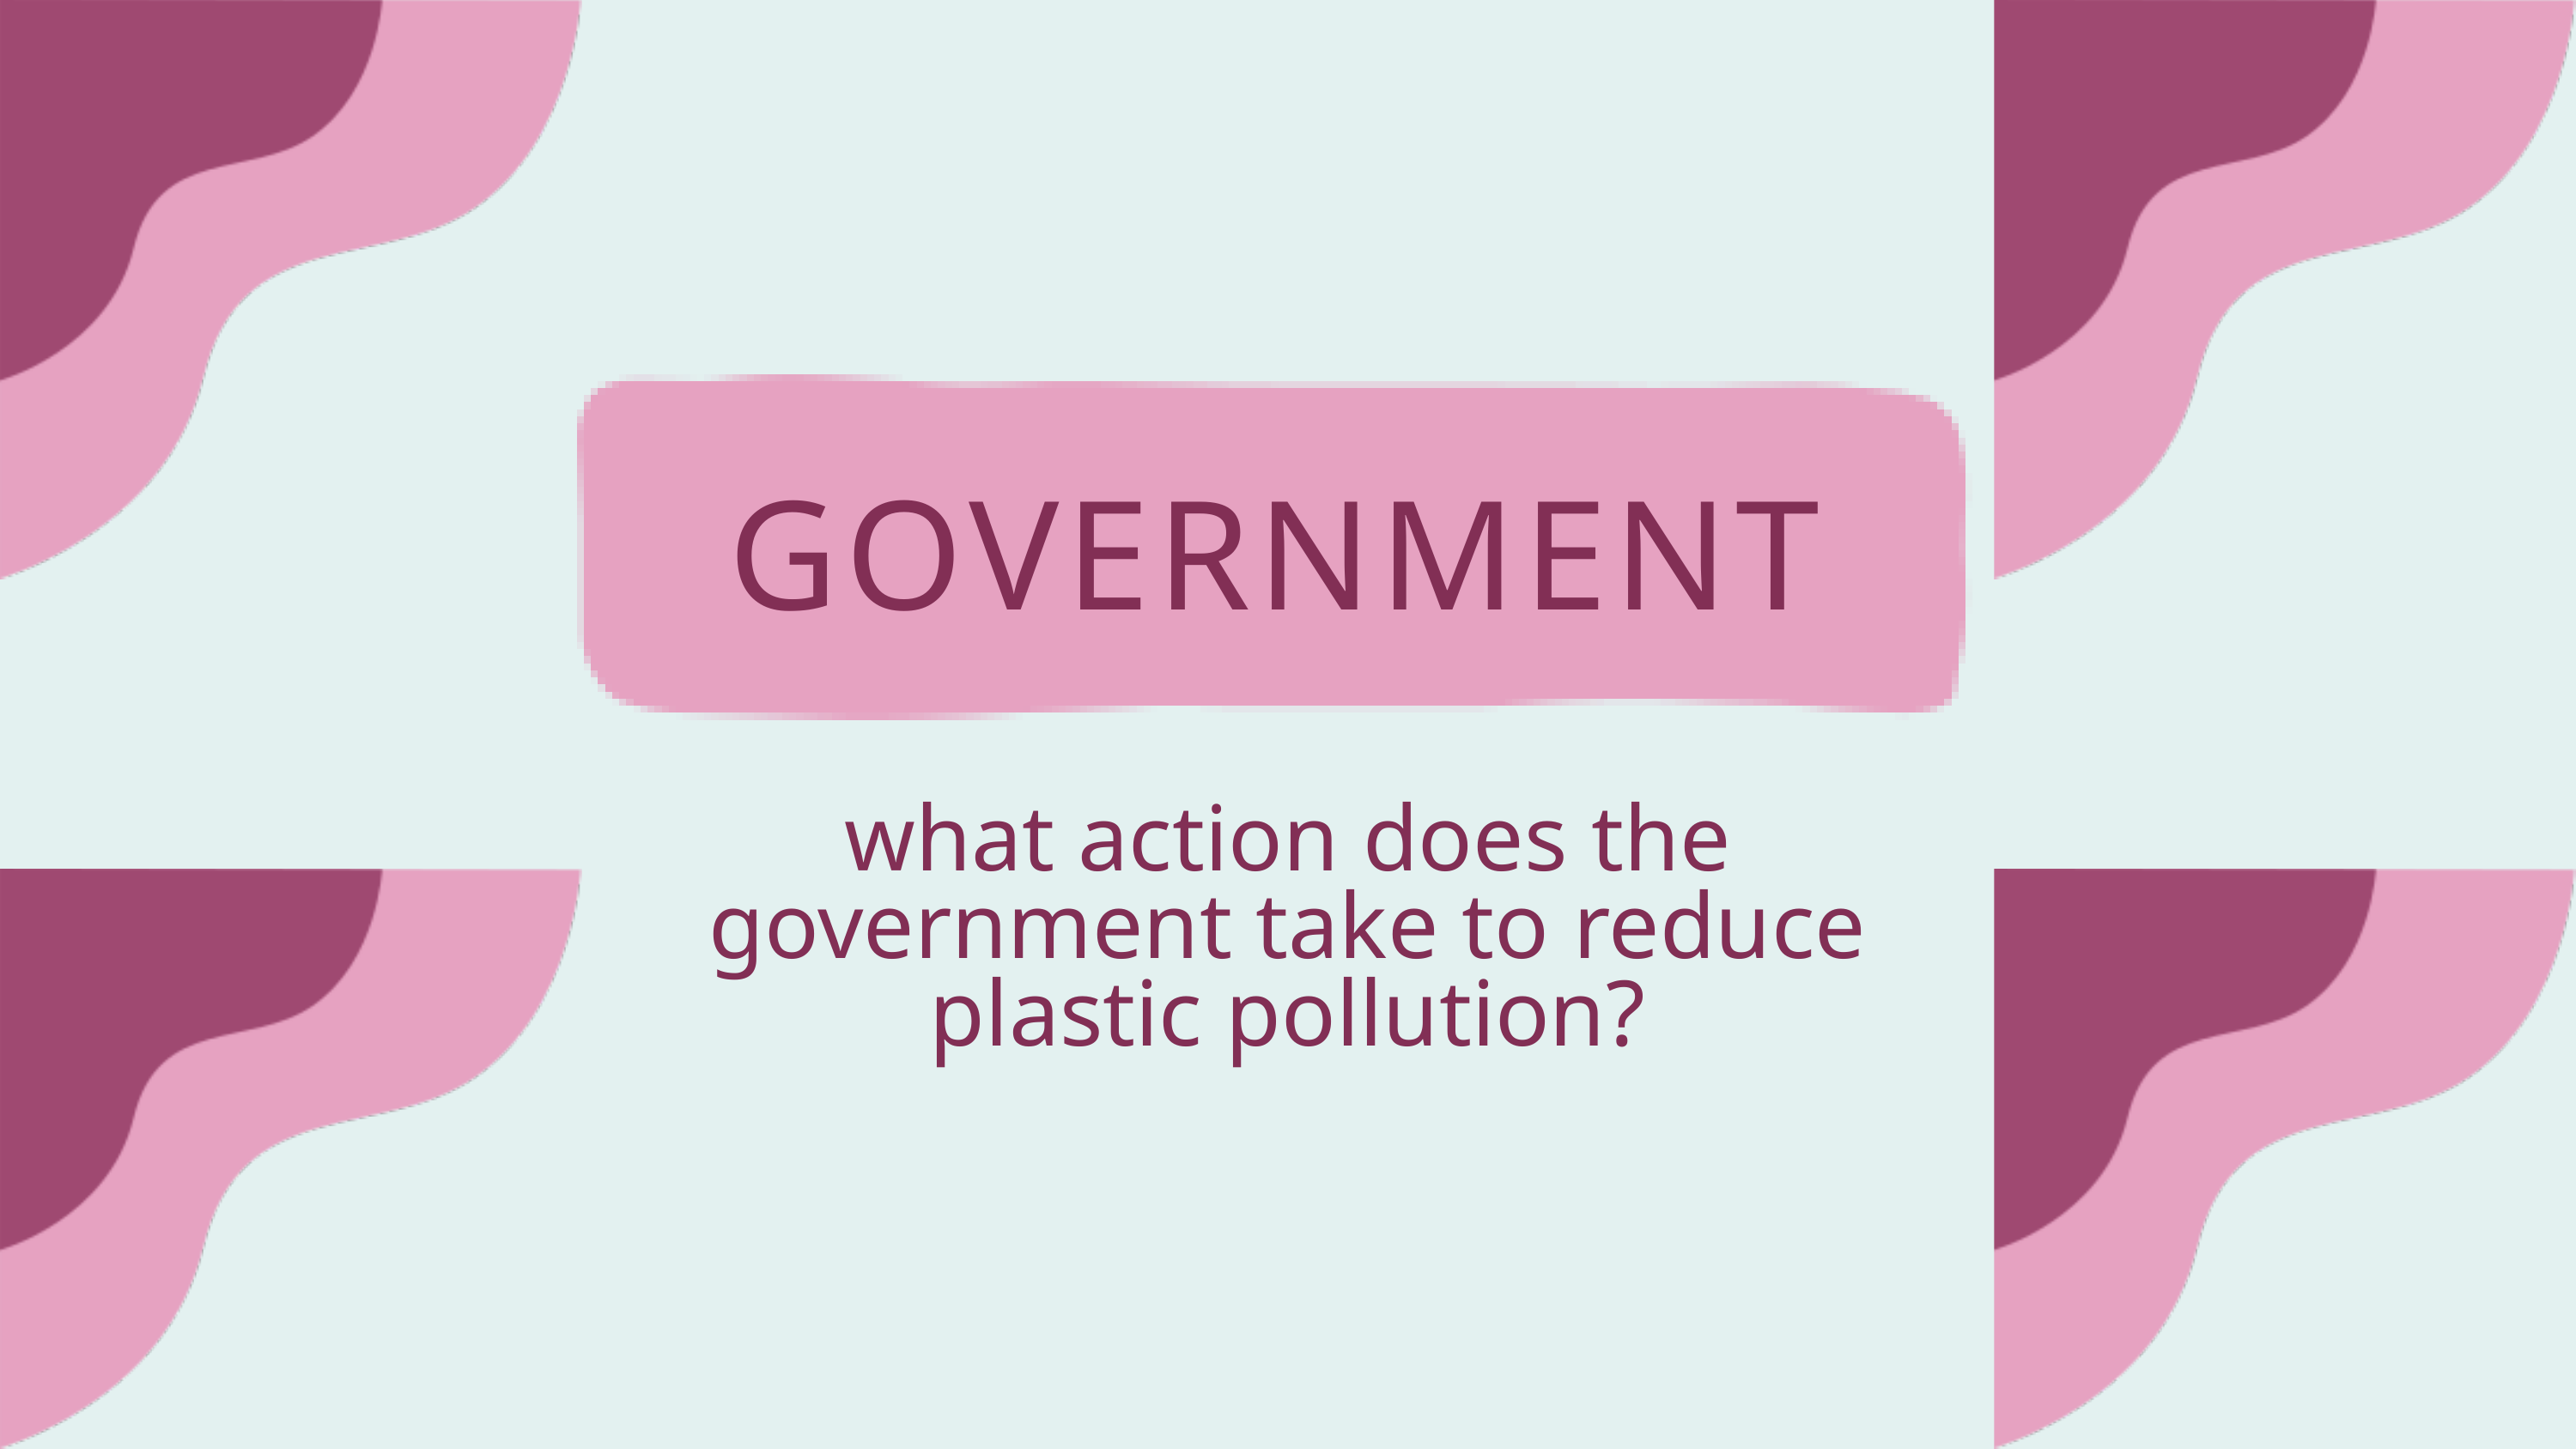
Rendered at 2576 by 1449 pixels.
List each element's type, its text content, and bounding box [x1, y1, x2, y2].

text_box [1994, 0, 2576, 579]
text_box [0, 869, 582, 1449]
text_box GOVERNMENT [648, 493, 1901, 640]
text_box [0, 0, 582, 579]
text_box what action does the government take to reduce plastic pollution? [576, 800, 1999, 1064]
text_box [1994, 869, 2576, 1449]
text_box [576, 374, 1973, 720]
